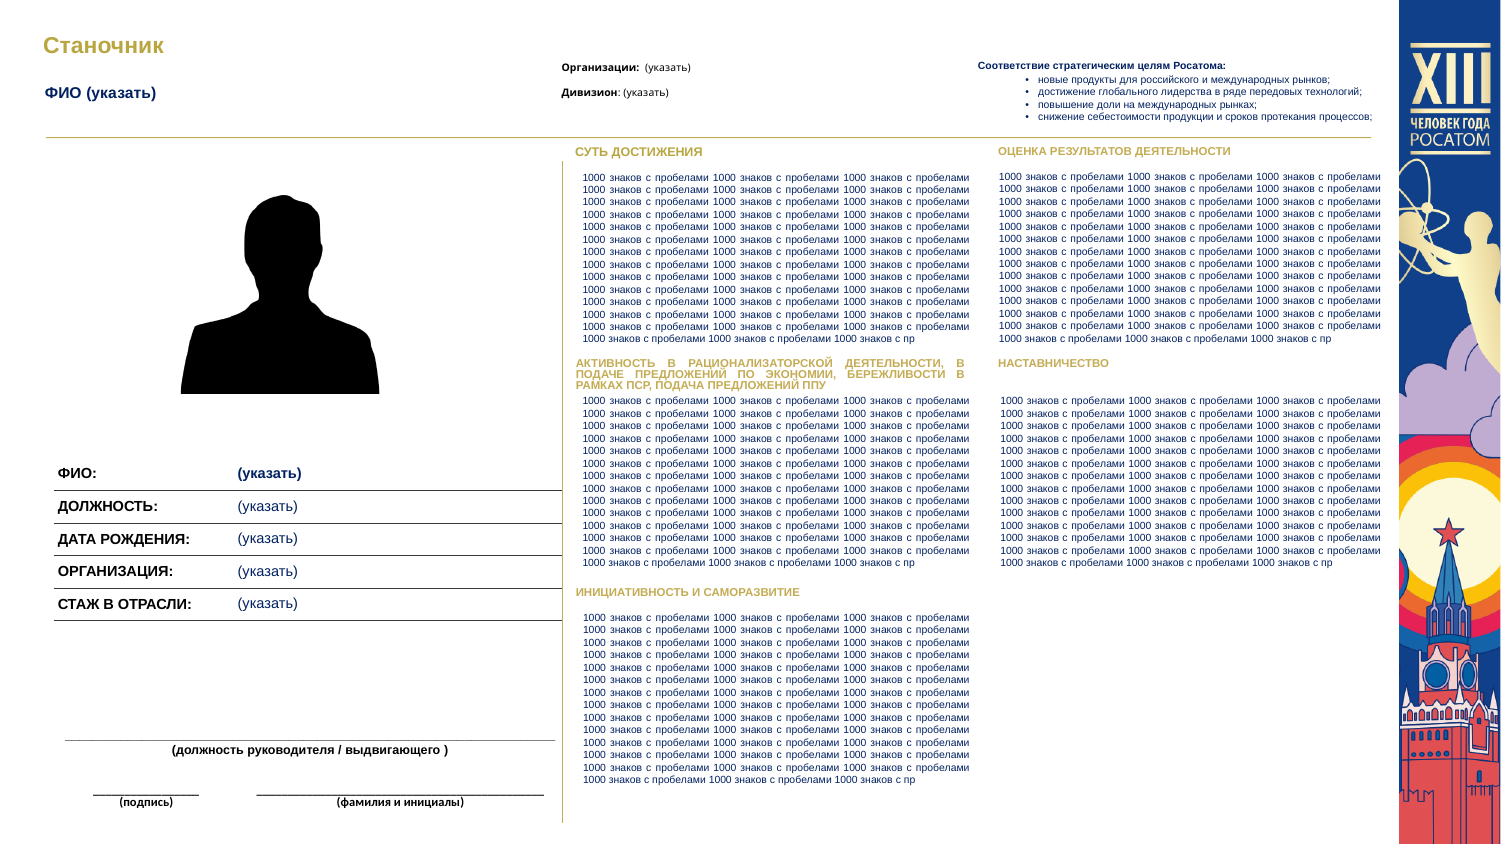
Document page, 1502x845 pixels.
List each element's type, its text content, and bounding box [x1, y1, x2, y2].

text_box ______________________________________________________________________ (должность руководителя / выдвигающего ) [46, 719, 562, 764]
table_cell ДОЛЖНОСТЬ: [54, 491, 223, 523]
text_box АКТИВНОСТЬ В РАЦИОНАЛИЗАТОРСКОЙ ДЕЯТЕЛЬНОСТИ, В ПОДАЧЕ ПРЕДЛОЖЕНИЙ ПО ЭКОНОМИИ, БЕРЕЖЛИВОСТИ В РАМКАХ ПСР, ПОДАЧА ПРЕДЛОЖЕНИЙ ППУ [563, 351, 980, 399]
table_cell ДАТА РОЖДЕНИЯ: [54, 524, 223, 555]
text_box Организации: (указать) Дивизион: (указать) [561, 60, 1010, 111]
table_cell СТАЖ В ОТРАСЛИ: [54, 589, 223, 620]
table_cell (указать) [223, 491, 562, 523]
table_header СУТЬ ДОСТИЖЕНИЯ [567, 138, 984, 163]
text_box Станочник [28, 23, 1402, 66]
text_box • новые продукты для российского и международных рынков; • достижение глобального лидерства в ряде передовых технологий; • повышение доли на международных рынках; • снижение себестоимости продукции и сроков протекания процессов; [1010, 65, 1394, 148]
table_cell (указать) [223, 589, 562, 620]
table_header ______________________________________________ (фамилия и инициалы) [239, 777, 562, 822]
text_box ИНИЦИАТИВНОСТЬ И САМОРАЗВИТИЕ [563, 580, 980, 606]
table_header ФИО: [54, 458, 223, 490]
table_cell (указать) [223, 556, 562, 588]
text_box НАСТАВНИЧЕСТВО [983, 351, 1403, 378]
text_box Соответствие стратегическим целям Росатома: [963, 52, 1242, 80]
table_header _________________ (подпись) [54, 777, 239, 822]
text_box [180, 195, 380, 395]
table_cell (указать) [223, 524, 562, 555]
table_cell ОРГАНИЗАЦИЯ: [54, 556, 223, 588]
text_box ФИО (указать) [30, 79, 550, 110]
picture [0, 0, 1501, 844]
text_box 1000 знаков с пробелами 1000 знаков с пробелами 1000 знаков с пробелами 1000 знаков с пробелами 1000 знаков с пробелами 1000 знаков с пробелами 1000 знаков с пробелами 1000 знаков с пробелами 1000 знаков с пробелами 1000 знаков с пробелами 1000 знаков с пробелами 1000 знаков с пробелами 1000 знаков с пробелами 1000 знаков с пробелами 1000 знаков с пробелами 1000 знаков с пробелами 1000 знаков с пробелами 1000 знаков с пробелами 1000 знаков с пробелами 1000 знаков с пробелами 1000 знаков с пробелами 1000 знаков с пробелами 1000 знаков с пробелами 1000 знаков с пробелами 1000 знаков с пробелами 1000 знаков с пробелами 1000 знаков с пробелами 1000 знаков с пробелами 1000 знаков с пробелами 1000 знаков с пробелами 1000 знаков с пробелами 1000 знаков с пробелами 1000 знаков с пробелами 1000 знаков с пробелами 1000 знаков с пробелами 1000 знаков с пробелами 1000 знаков с пробелами 1000 знаков с пробелами 1000 знаков с пробелами 1000 знаков с пробелами 1000 знаков с пробелами 1000 знаков с пр [984, 162, 1397, 352]
table_header (указать) [223, 458, 562, 490]
text_box 1000 знаков с пробелами 1000 знаков с пробелами 1000 знаков с пробелами 1000 знаков с пробелами 1000 знаков с пробелами 1000 знаков с пробелами 1000 знаков с пробелами 1000 знаков с пробелами 1000 знаков с пробелами 1000 знаков с пробелами 1000 знаков с пробелами 1000 знаков с пробелами 1000 знаков с пробелами 1000 знаков с пробелами 1000 знаков с пробелами 1000 знаков с пробелами 1000 знаков с пробелами 1000 знаков с пробелами 1000 знаков с пробелами 1000 знаков с пробелами 1000 знаков с пробелами 1000 знаков с пробелами 1000 знаков с пробелами 1000 знаков с пробелами 1000 знаков с пробелами 1000 знаков с пробелами 1000 знаков с пробелами 1000 знаков с пробелами 1000 знаков с пробелами 1000 знаков с пробелами 1000 знаков с пробелами 1000 знаков с пробелами 1000 знаков с пробелами 1000 знаков с пробелами 1000 знаков с пробелами 1000 знаков с пробелами 1000 знаков с пробелами 1000 знаков с пробелами 1000 знаков с пробелами 1000 знаков с пробелами 1000 знаков с пробелами 1000 знаков с пр [567, 163, 986, 353]
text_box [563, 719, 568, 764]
text_box ОЦЕНКА РЕЗУЛЬТАТОВ ДЕЯТЕЛЬНОСТИ [984, 139, 1403, 166]
text_box 1000 знаков с пробелами 1000 знаков с пробелами 1000 знаков с пробелами 1000 знаков с пробелами 1000 знаков с пробелами 1000 знаков с пробелами 1000 знаков с пробелами 1000 знаков с пробелами 1000 знаков с пробелами 1000 знаков с пробелами 1000 знаков с пробелами 1000 знаков с пробелами 1000 знаков с пробелами 1000 знаков с пробелами 1000 знаков с пробелами 1000 знаков с пробелами 1000 знаков с пробелами 1000 знаков с пробелами 1000 знаков с пробелами 1000 знаков с пробелами 1000 знаков с пробелами 1000 знаков с пробелами 1000 знаков с пробелами 1000 знаков с пробелами 1000 знаков с пробелами 1000 знаков с пробелами 1000 знаков с пробелами 1000 знаков с пробелами 1000 знаков с пробелами 1000 знаков с пробелами 1000 знаков с пробелами 1000 знаков с пробелами 1000 знаков с пробелами 1000 знаков с пробелами 1000 знаков с пробелами 1000 знаков с пробелами 1000 знаков с пробелами 1000 знаков с пробелами 1000 знаков с пробелами 1000 знаков с пробелами 1000 знаков с пробелами 1000 знаков с пр [985, 386, 1397, 577]
text_box 1000 знаков с пробелами 1000 знаков с пробелами 1000 знаков с пробелами 1000 знаков с пробелами 1000 знаков с пробелами 1000 знаков с пробелами 1000 знаков с пробелами 1000 знаков с пробелами 1000 знаков с пробелами 1000 знаков с пробелами 1000 знаков с пробелами 1000 знаков с пробелами 1000 знаков с пробелами 1000 знаков с пробелами 1000 знаков с пробелами 1000 знаков с пробелами 1000 знаков с пробелами 1000 знаков с пробелами 1000 знаков с пробелами 1000 знаков с пробелами 1000 знаков с пробелами 1000 знаков с пробелами 1000 знаков с пробелами 1000 знаков с пробелами 1000 знаков с пробелами 1000 знаков с пробелами 1000 знаков с пробелами 1000 знаков с пробелами 1000 знаков с пробелами 1000 знаков с пробелами 1000 знаков с пробелами 1000 знаков с пробелами 1000 знаков с пробелами 1000 знаков с пробелами 1000 знаков с пробелами 1000 знаков с пробелами 1000 знаков с пробелами 1000 знаков с пробелами 1000 знаков с пробелами 1000 знаков с пробелами 1000 знаков с пробелами 1000 знаков с пр [567, 386, 985, 577]
text_box 1000 знаков с пробелами 1000 знаков с пробелами 1000 знаков с пробелами 1000 знаков с пробелами 1000 знаков с пробелами 1000 знаков с пробелами 1000 знаков с пробелами 1000 знаков с пробелами 1000 знаков с пробелами 1000 знаков с пробелами 1000 знаков с пробелами 1000 знаков с пробелами 1000 знаков с пробелами 1000 знаков с пробелами 1000 знаков с пробелами 1000 знаков с пробелами 1000 знаков с пробелами 1000 знаков с пробелами 1000 знаков с пробелами 1000 знаков с пробелами 1000 знаков с пробелами 1000 знаков с пробелами 1000 знаков с пробелами 1000 знаков с пробелами 1000 знаков с пробелами 1000 знаков с пробелами 1000 знаков с пробелами 1000 знаков с пробелами 1000 знаков с пробелами 1000 знаков с пробелами 1000 знаков с пробелами 1000 знаков с пробелами 1000 знаков с пробелами 1000 знаков с пробелами 1000 знаков с пробелами 1000 знаков с пробелами 1000 знаков с пробелами 1000 знаков с пробелами 1000 знаков с пробелами 1000 знаков с пробелами 1000 знаков с пробелами 1000 знаков с пр [568, 603, 986, 793]
